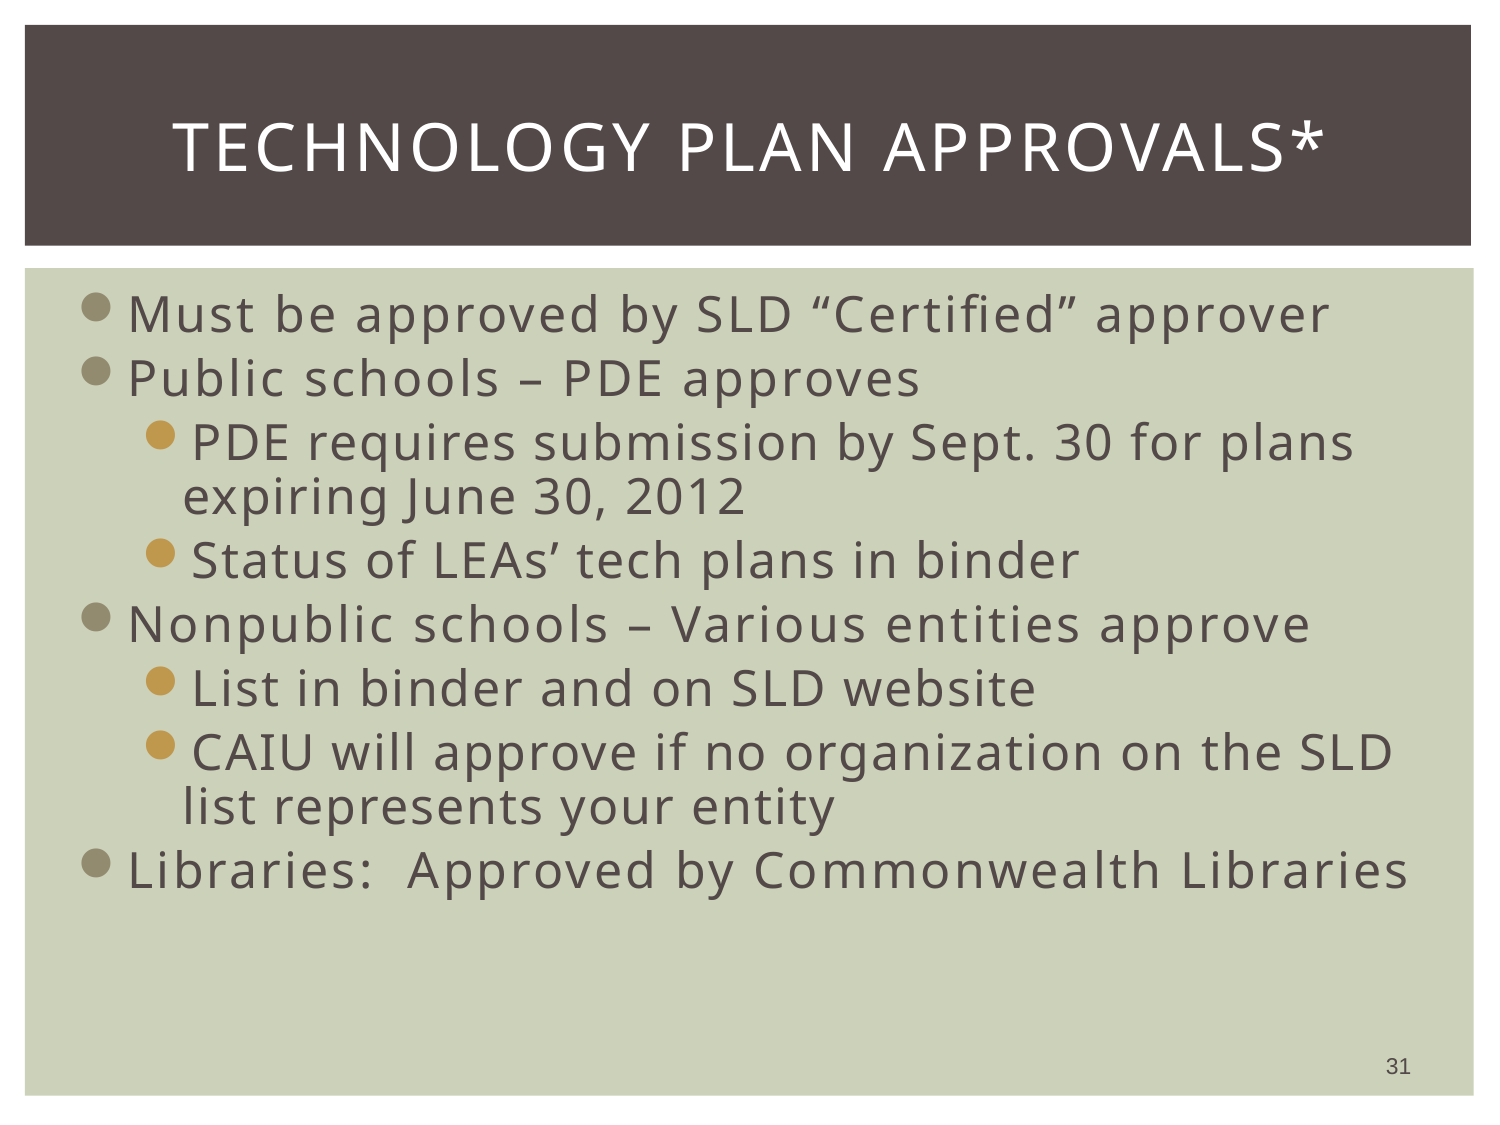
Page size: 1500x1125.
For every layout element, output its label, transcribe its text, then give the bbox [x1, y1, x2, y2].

list Must be approved by SLD “Certified” approver Public schools – PDE approves PDE requires submission by Sept. 30 for plans expiring June 30, 2012 Status of LEAs’ tech plans in binder Nonpublic schools – Various entities approve List in binder and on SLD website CAIU will approve if no organization on the SLD list represents your entity Libraries: Approved by Commonwealth Libraries [62, 282, 1442, 1005]
slide_number 31 [1349, 1041, 1448, 1089]
title Technology Plan Approvals* [62, 58, 1438, 232]
